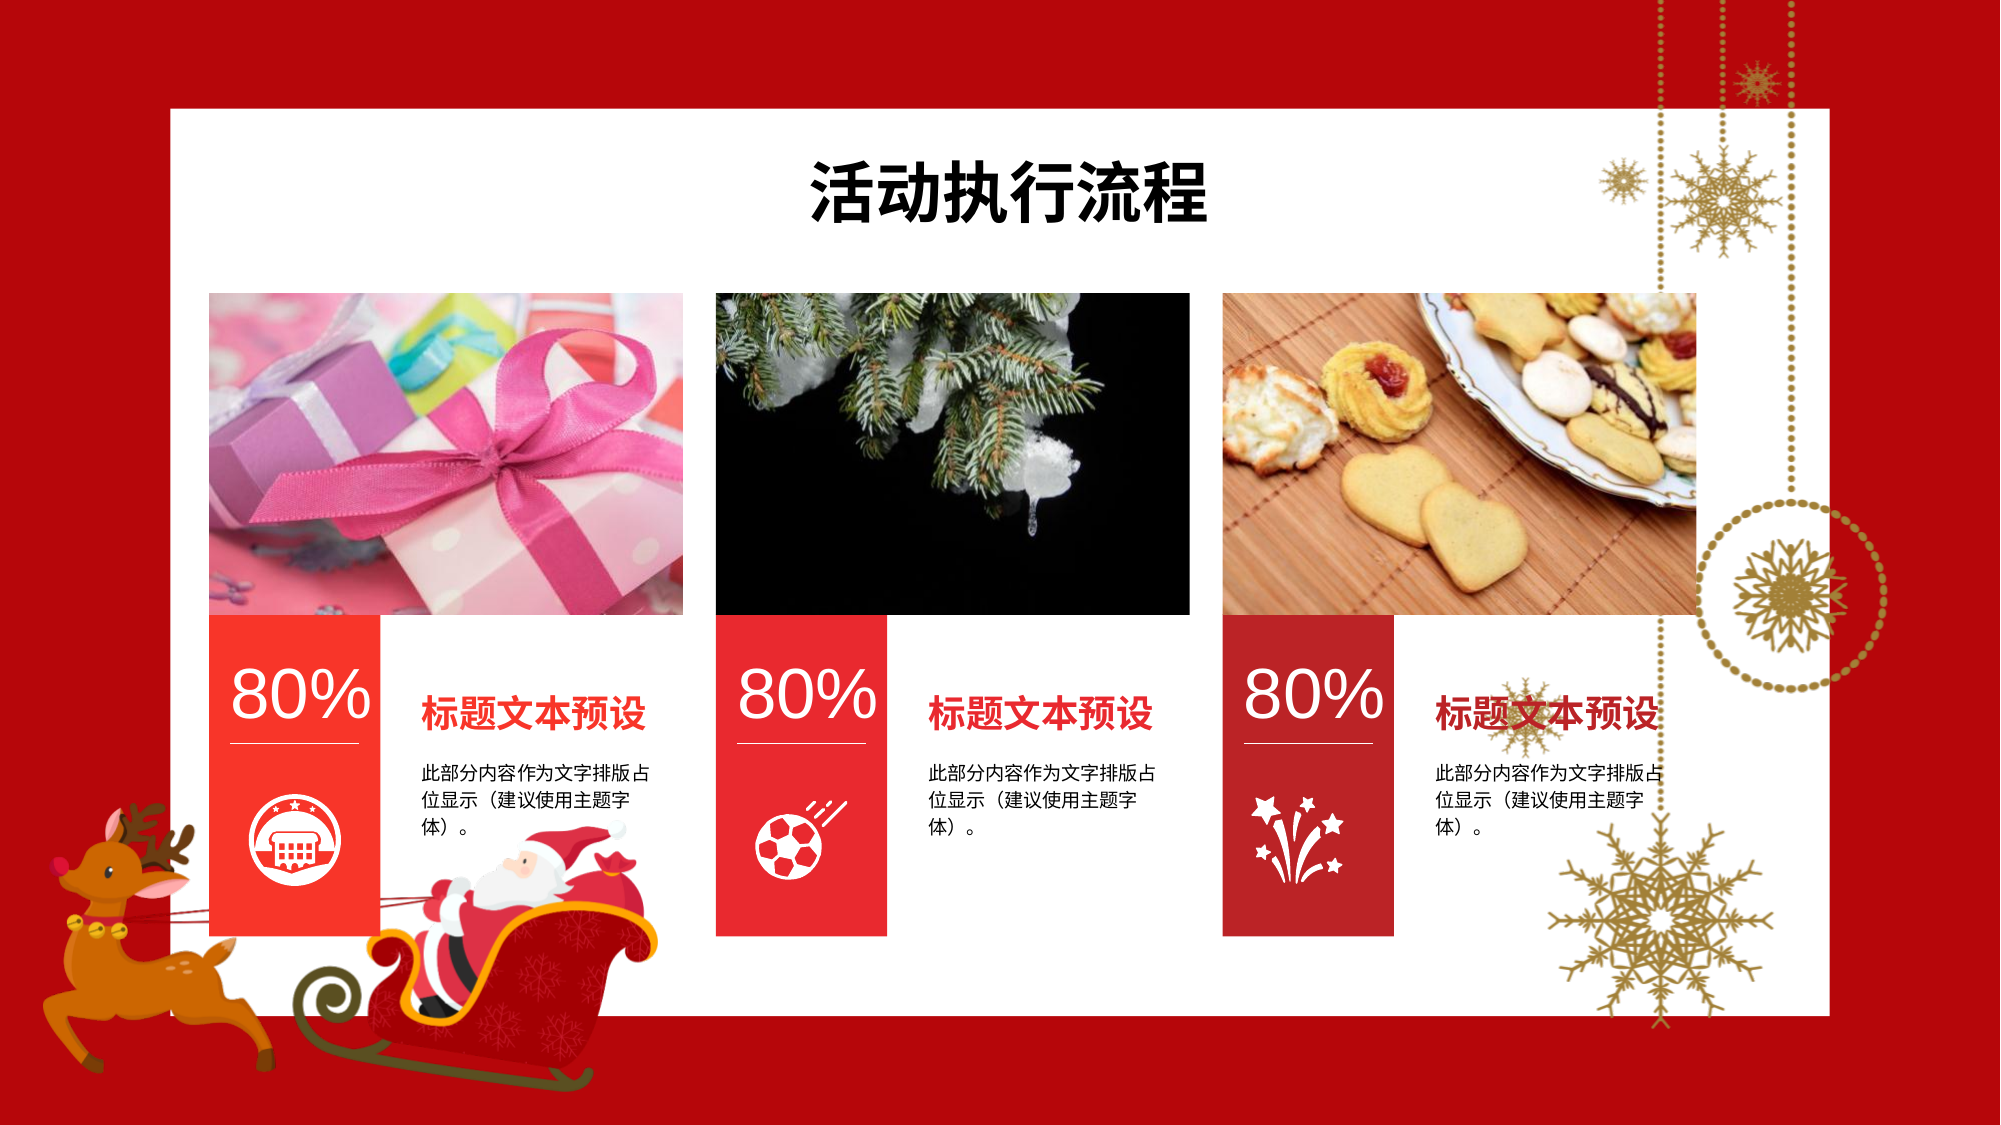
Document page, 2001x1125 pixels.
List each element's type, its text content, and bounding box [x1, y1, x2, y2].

picture [43, 803, 658, 1092]
picture [1465, 0, 1932, 1029]
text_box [209, 293, 1697, 937]
text_box 活动执行流程 [756, 147, 1239, 234]
